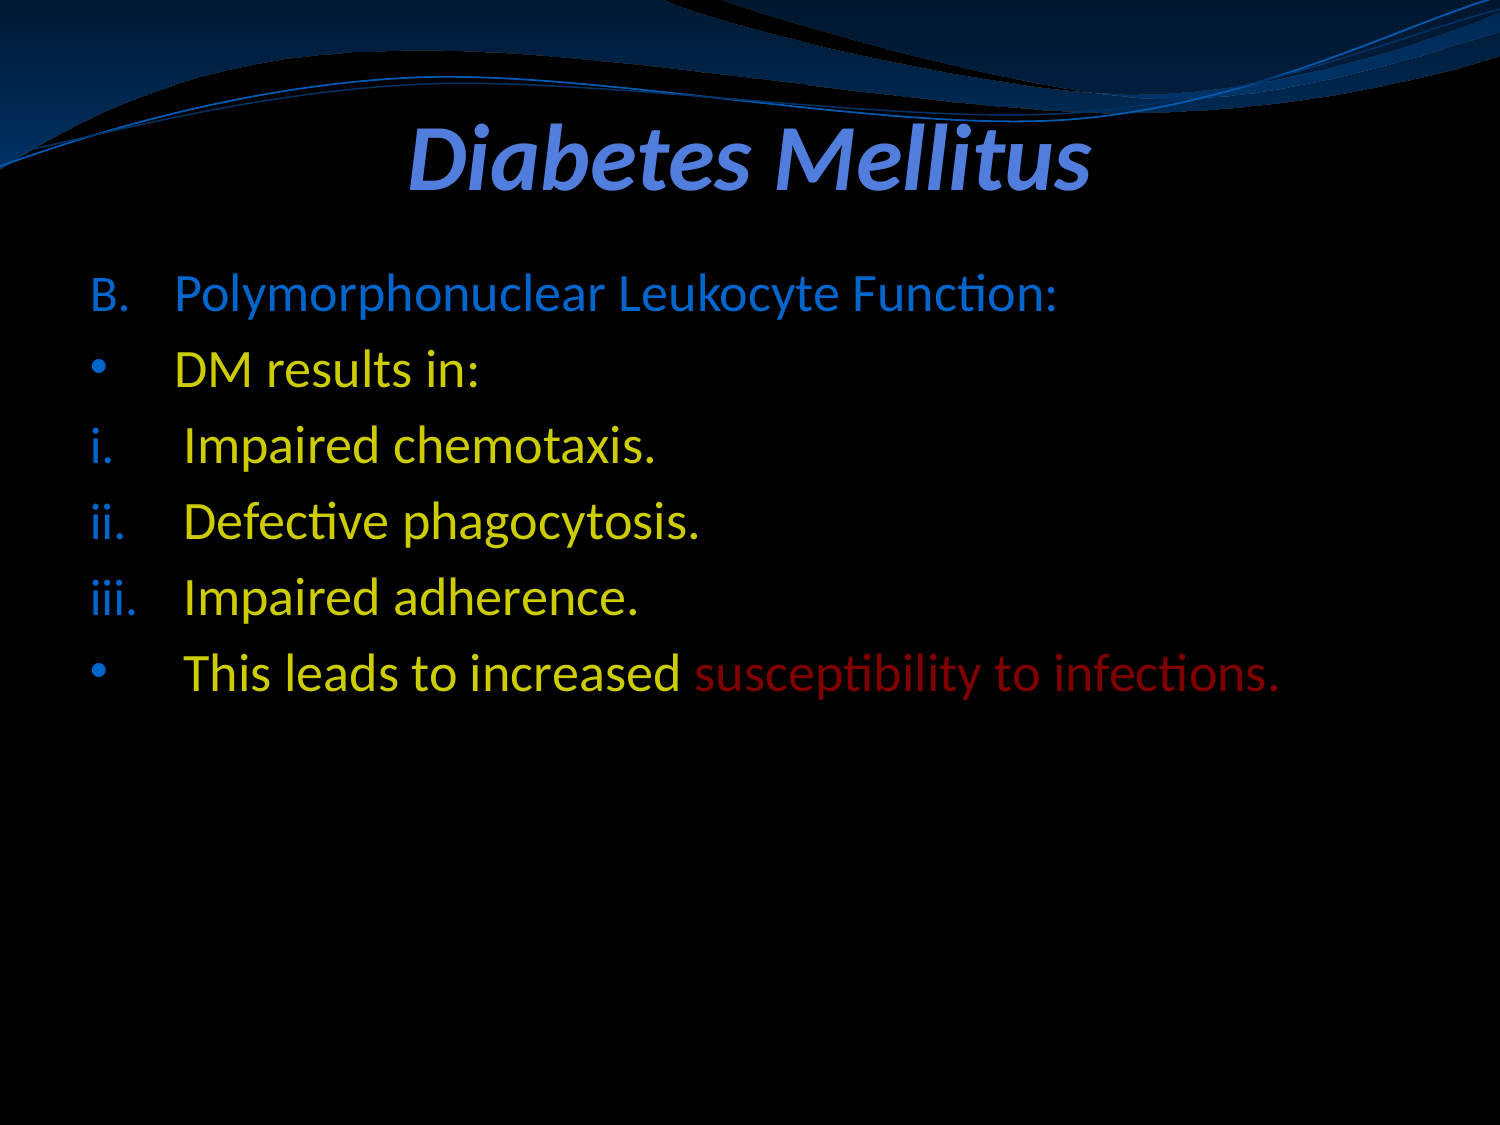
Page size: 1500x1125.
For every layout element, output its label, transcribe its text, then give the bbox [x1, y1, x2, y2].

list Polymorphonuclear Leukocyte Function: DM results in: Impaired chemotaxis. Defective phagocytosis. Impaired adherence. This leads to increased susceptibility to infections. [75, 249, 1425, 1038]
title Diabetes Mellitus [75, 87, 1425, 210]
